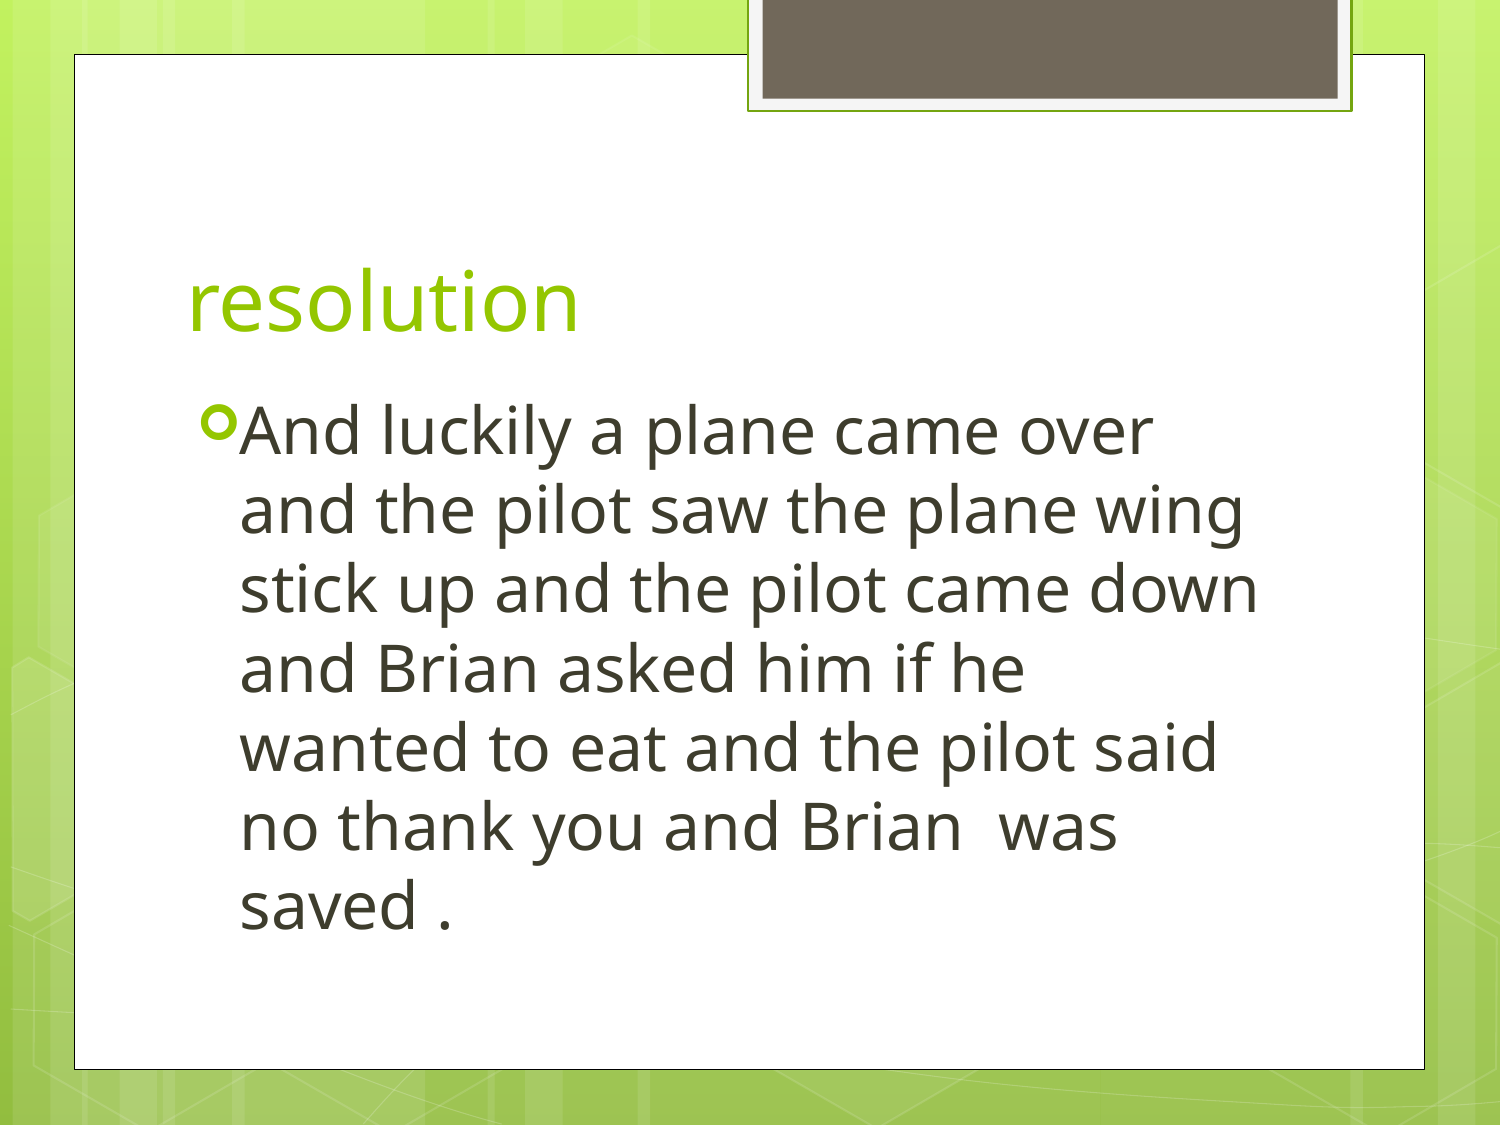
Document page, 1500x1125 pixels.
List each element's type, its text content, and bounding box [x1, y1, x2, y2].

title resolution [171, 168, 1324, 357]
list And luckily a plane came over and the pilot saw the plane wing stick up and the pilot came down and Brian asked him if he wanted to eat and the pilot said no thank you and Brian was saved . [171, 381, 1283, 957]
